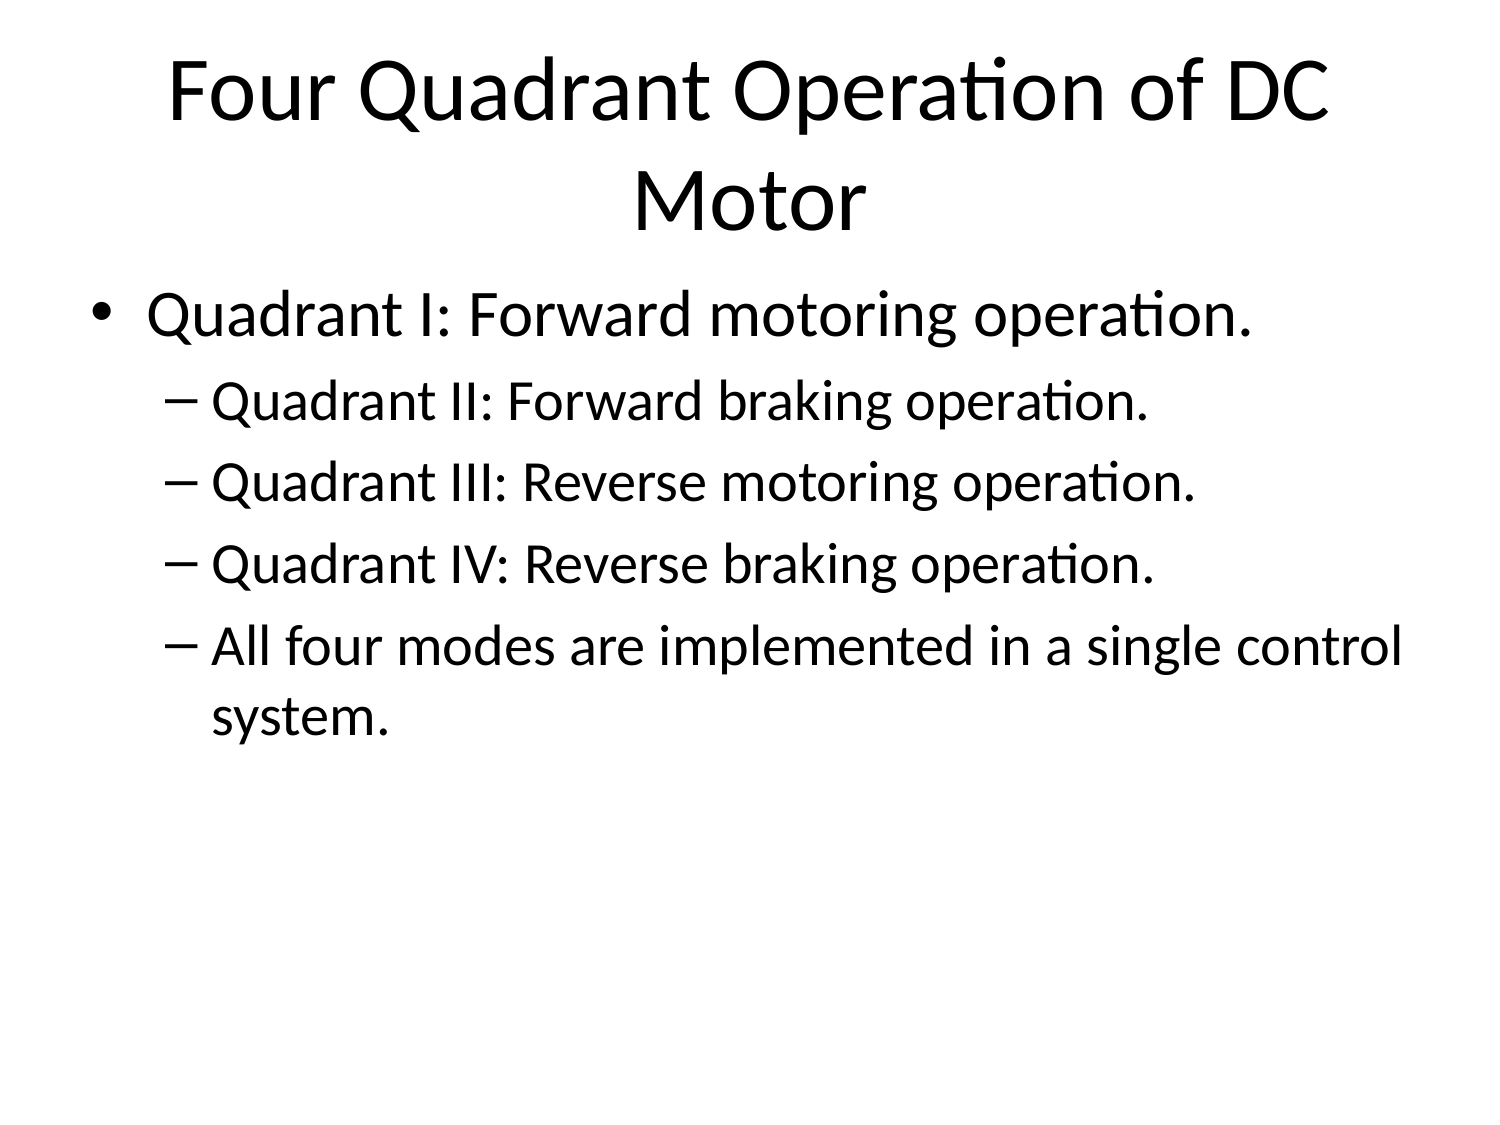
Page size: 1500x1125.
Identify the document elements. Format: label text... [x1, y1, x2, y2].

list Quadrant I: Forward motoring operation. Quadrant II: Forward braking operation. Quadrant III: Reverse motoring operation. Quadrant IV: Reverse braking operation. All four modes are implemented in a single control system. [75, 262, 1425, 1005]
title Four Quadrant Operation of DC Motor [75, 45, 1425, 233]
